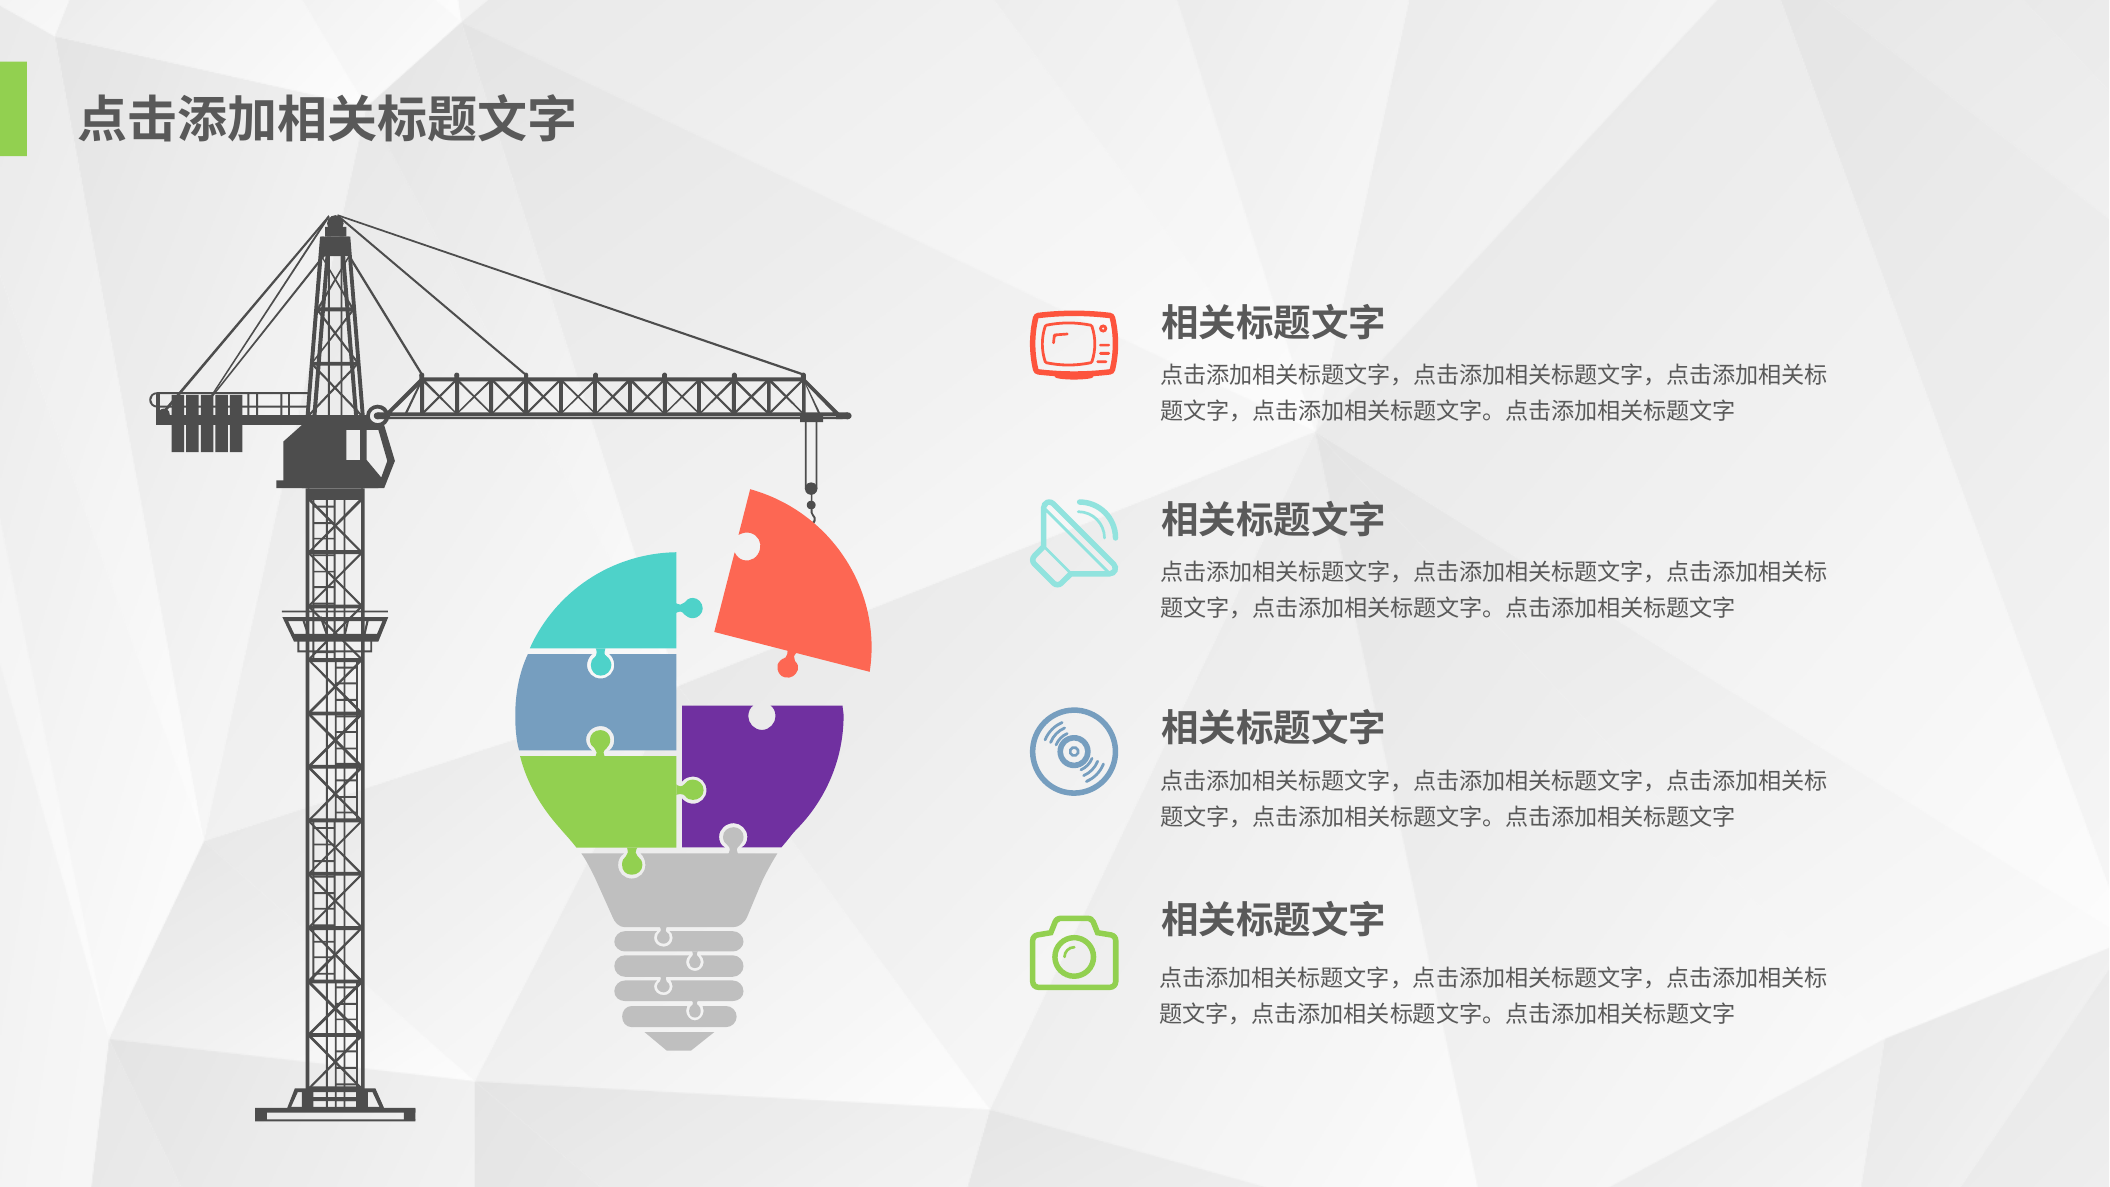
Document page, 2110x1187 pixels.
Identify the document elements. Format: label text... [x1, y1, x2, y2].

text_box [1145, 475, 1846, 627]
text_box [1144, 875, 1846, 1032]
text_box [149, 214, 883, 1122]
text_box 点击添加相关标题文字 [62, 61, 593, 155]
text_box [1029, 499, 1119, 588]
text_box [1145, 683, 1846, 835]
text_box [1145, 278, 1846, 430]
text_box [1029, 707, 1119, 796]
text_box [0, 61, 28, 157]
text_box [1029, 915, 1119, 991]
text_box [1029, 310, 1119, 380]
picture [0, 0, 2110, 1187]
